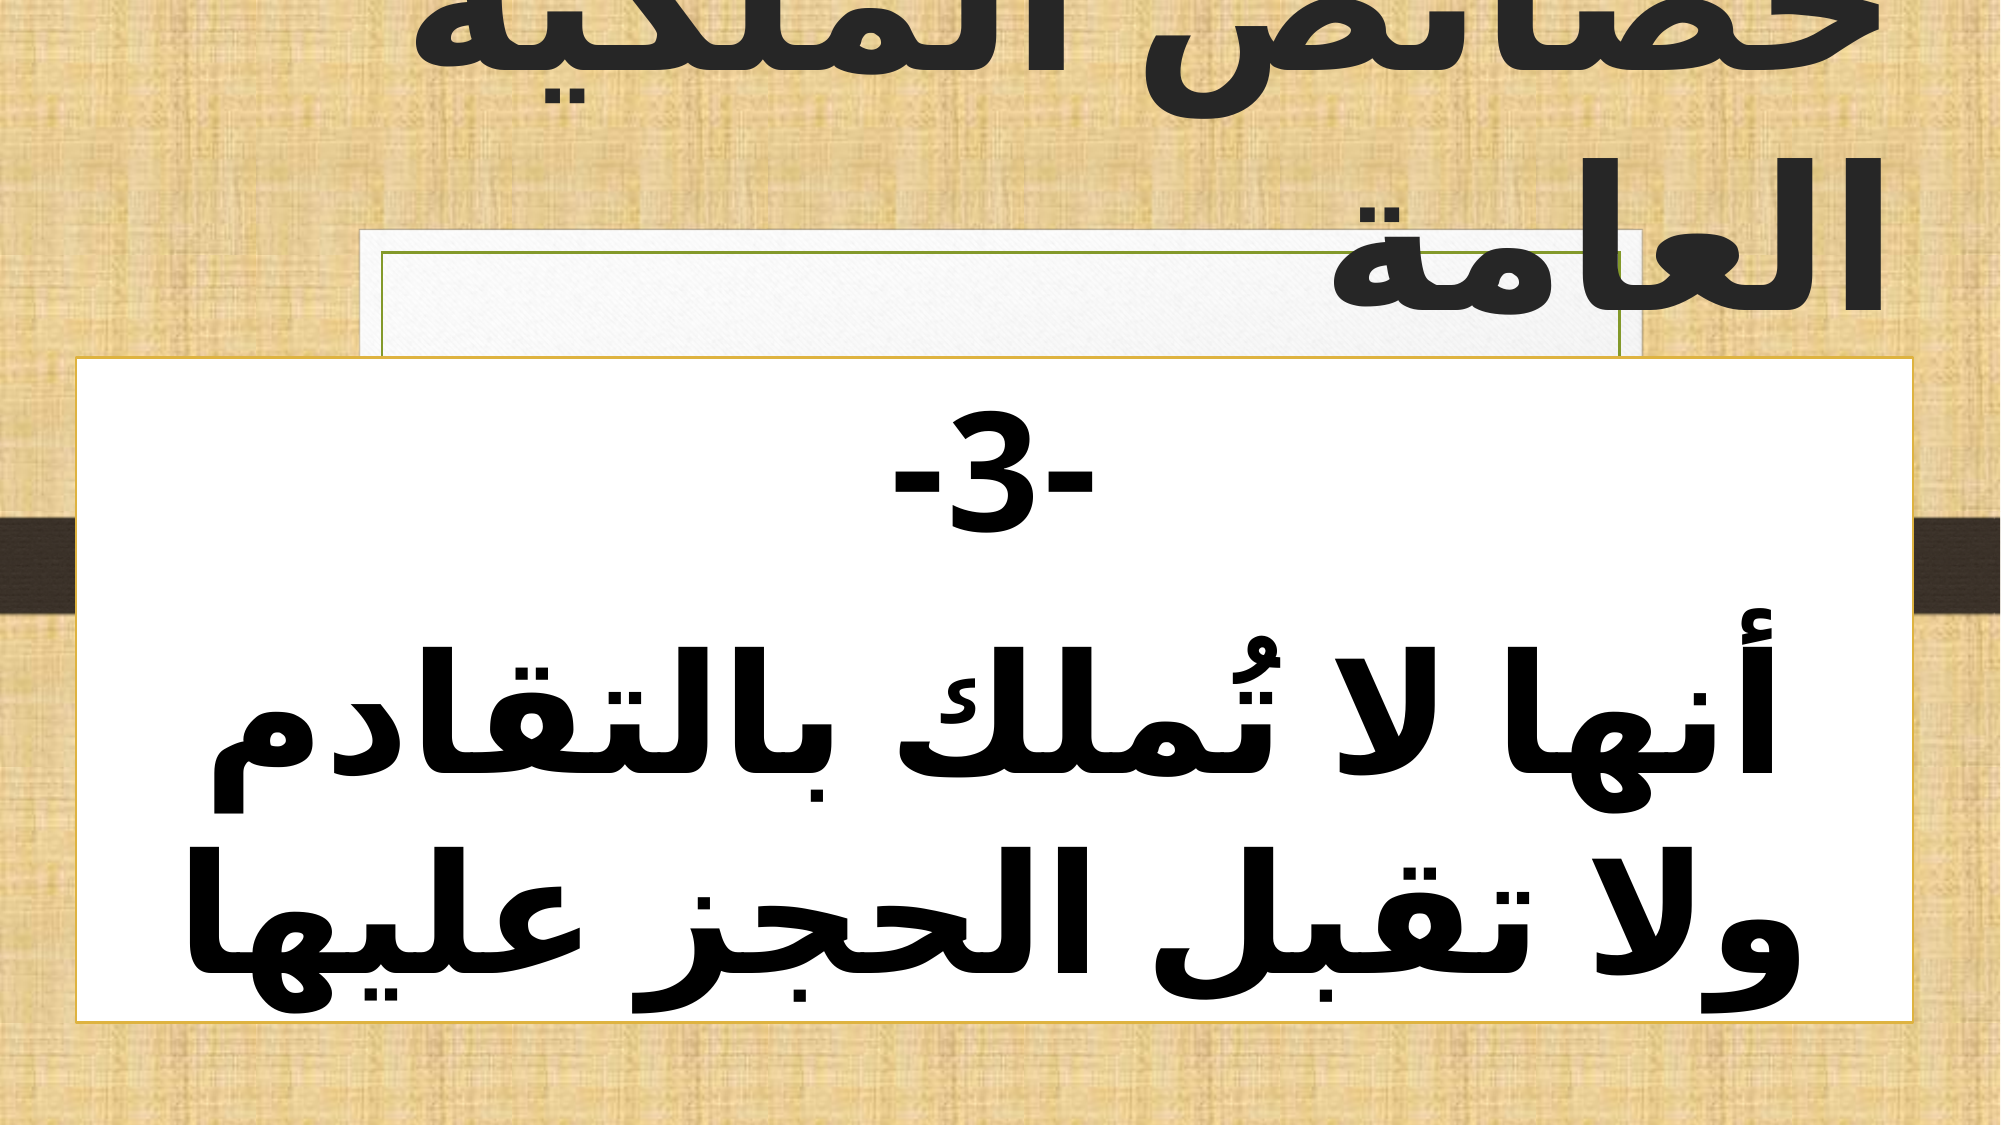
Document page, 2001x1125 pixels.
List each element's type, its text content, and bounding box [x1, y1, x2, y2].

title خصائص الملكية العامة [221, 80, 1913, 356]
picture [0, 0, 2001, 1125]
subtitle -3- أنها لا تُملك بالتقادم ولا تقبل الحجز عليها [75, 356, 1914, 1024]
